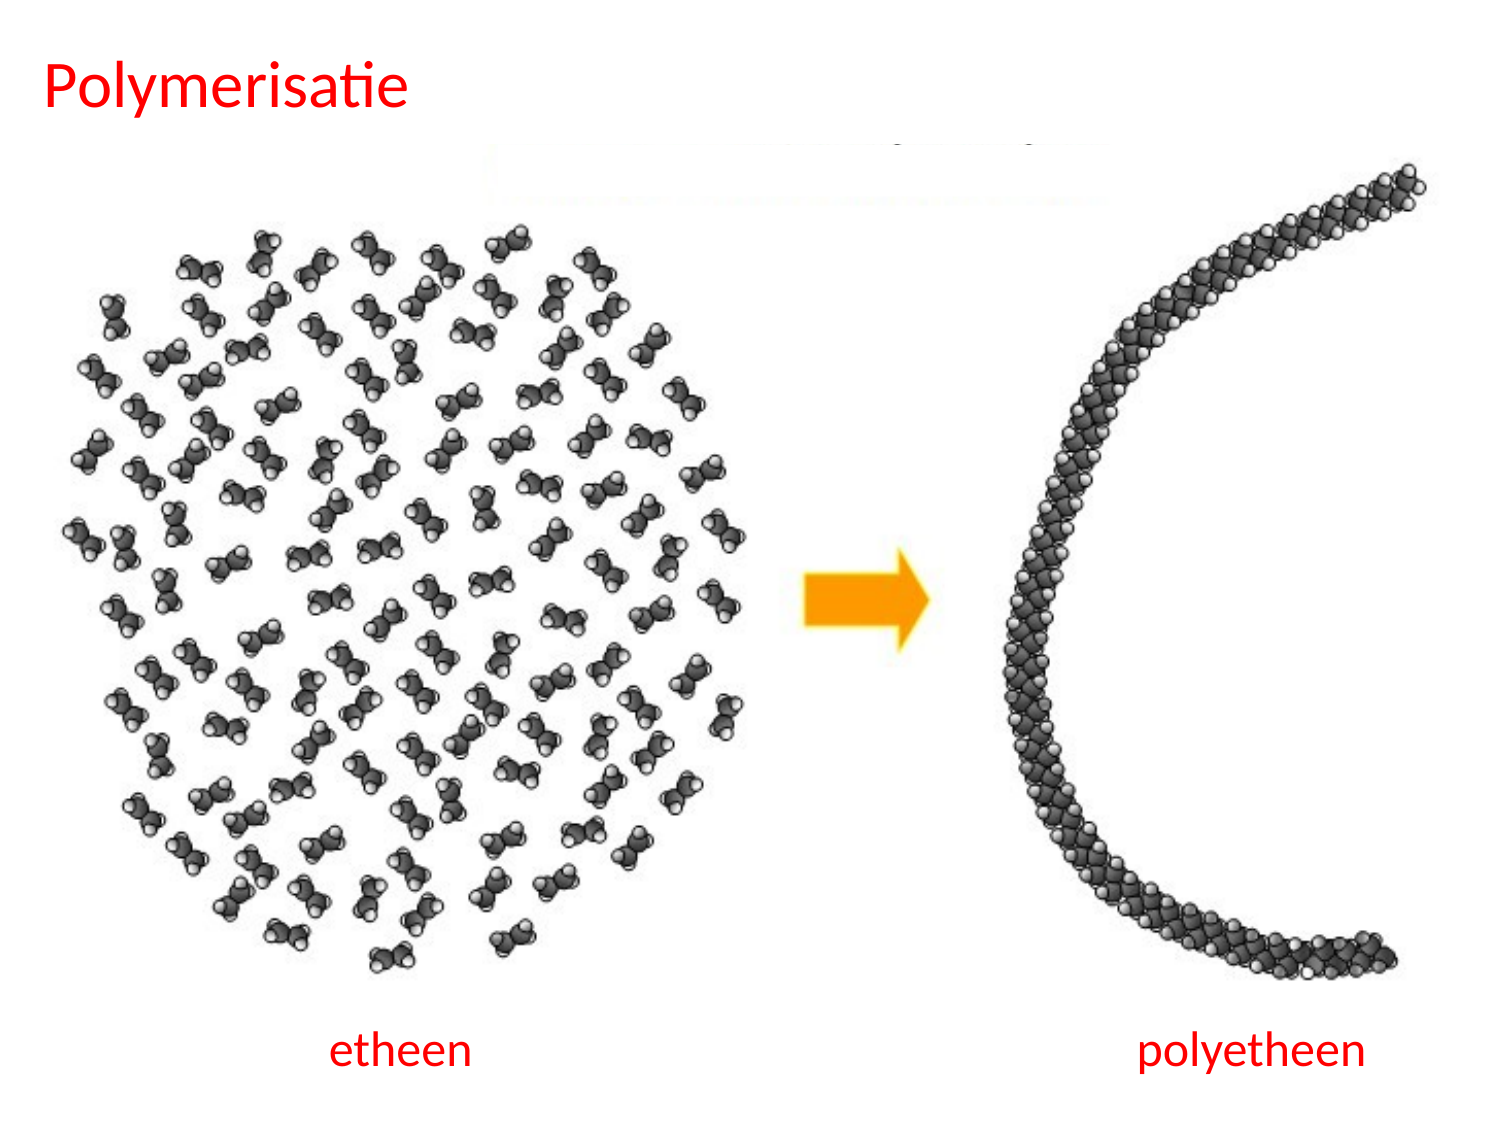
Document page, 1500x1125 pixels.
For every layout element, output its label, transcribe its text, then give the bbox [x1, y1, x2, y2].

text_box Polymerisatie etheen polyetheen [29, 33, 1500, 1088]
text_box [31, 144, 1469, 1009]
